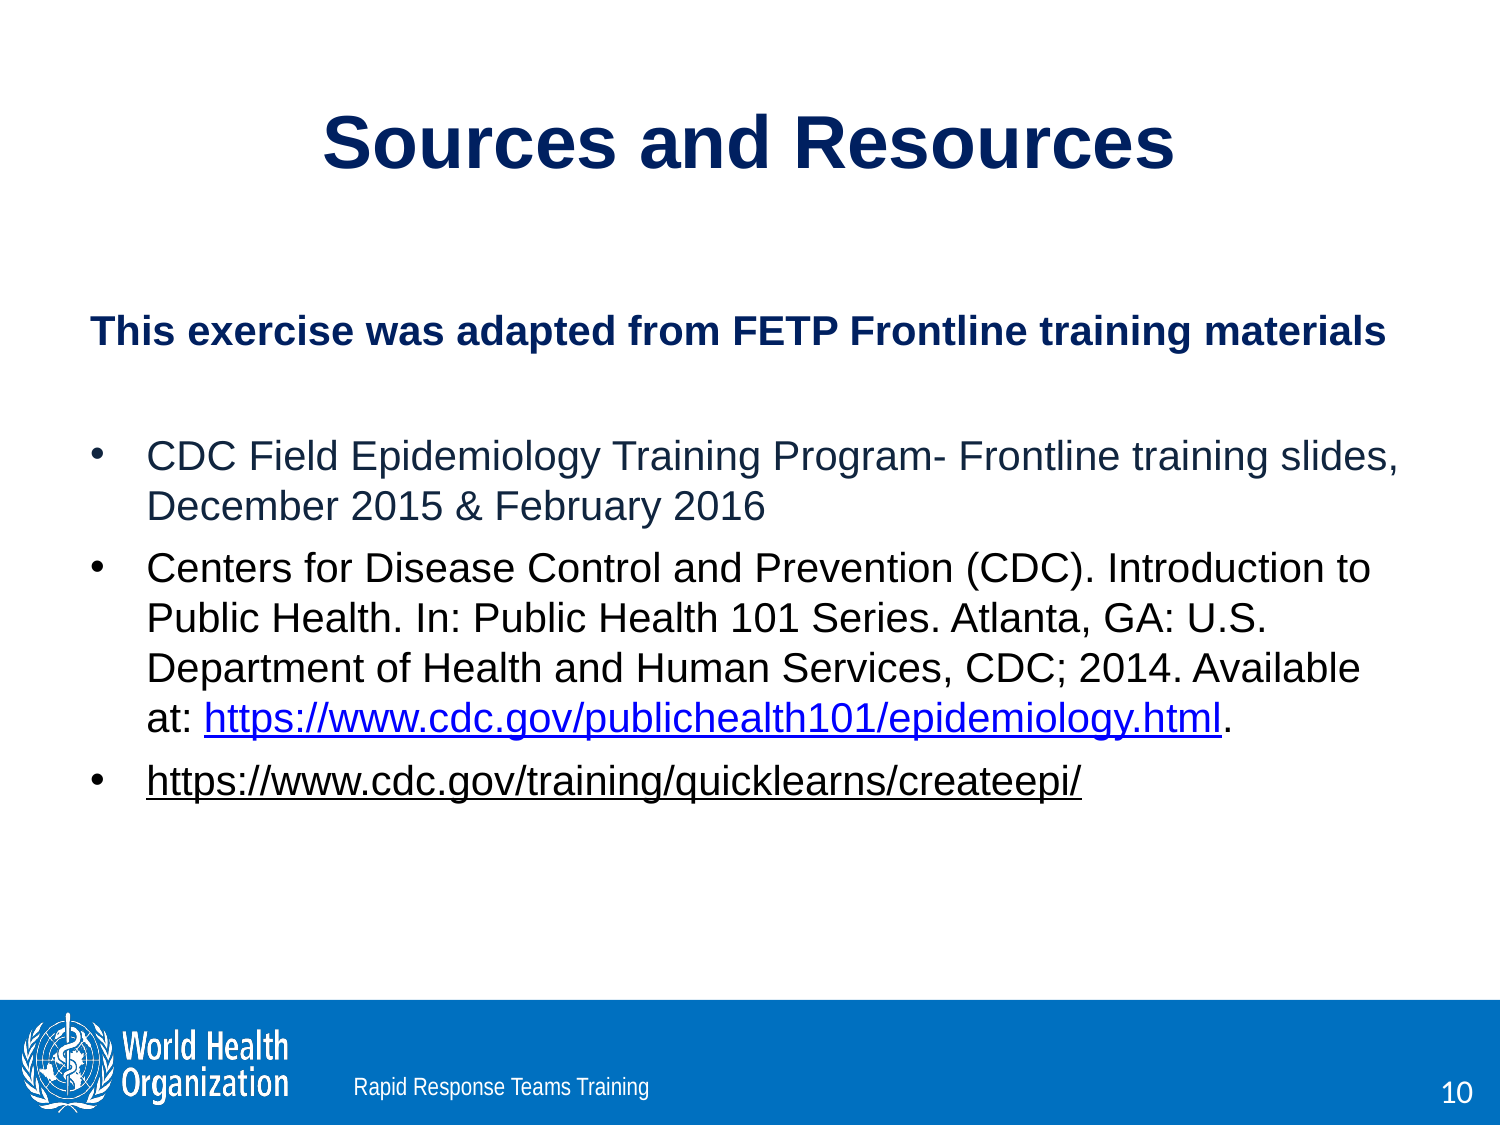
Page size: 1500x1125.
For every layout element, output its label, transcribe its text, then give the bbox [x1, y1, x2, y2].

picture [21, 1012, 288, 1113]
title Sources and Resources [75, 45, 1425, 233]
list This exercise was adapted from FETP Frontline training materials CDC Field Epidemiology Training Program- Frontline training slides, December 2015 & February 2016 Centers for Disease Control and Prevention (CDC). Introduction to Public Health. In: Public Health 101 Series. Atlanta, GA: U.S. Department of Health and Human Services, CDC; 2014. Available at: https://www.cdc.gov/publichealth101/epidemiology.html. https://www.cdc.gov/training/quicklearns/createepi/ [75, 243, 1425, 986]
